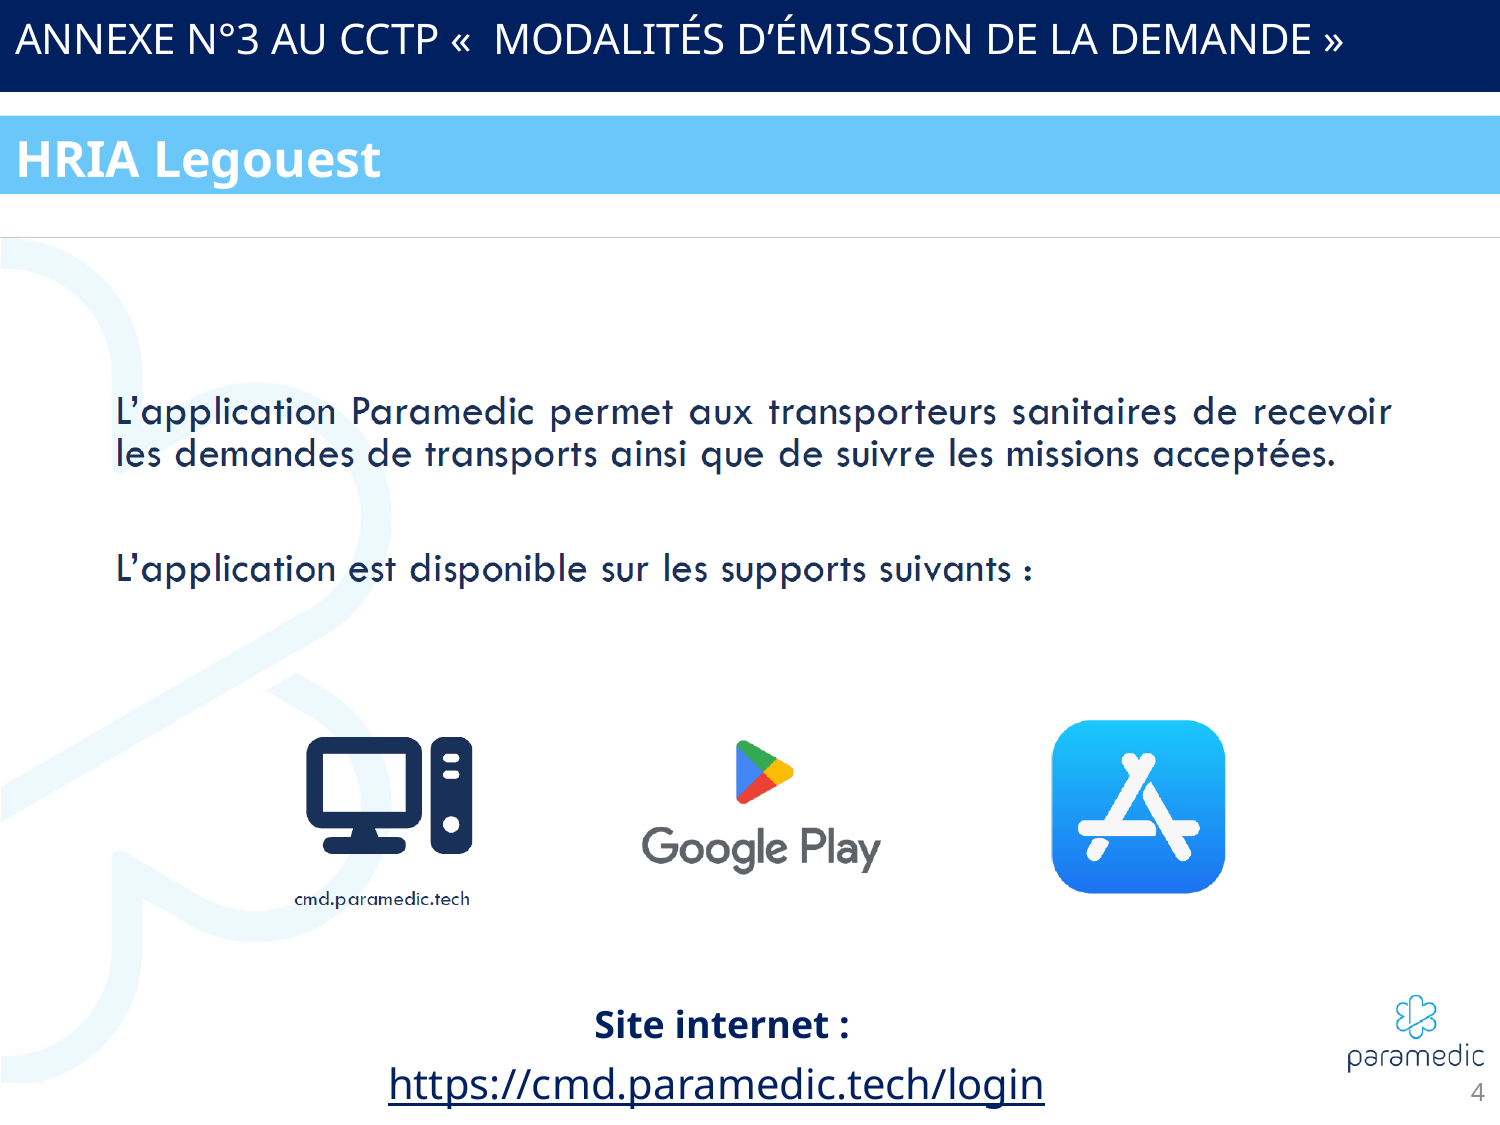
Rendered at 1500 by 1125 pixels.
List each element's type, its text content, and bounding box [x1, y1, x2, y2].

title Annexe n°3 au CCTP « Modalités d’émission de la demande » [0, 0, 1424, 92]
slide_number 4 [1162, 1083, 1500, 1124]
text_box https://cmd.paramedic.tech/login [201, 1083, 1244, 1122]
picture [0, 236, 1500, 1083]
list HRIA Legouest [0, 115, 1500, 195]
